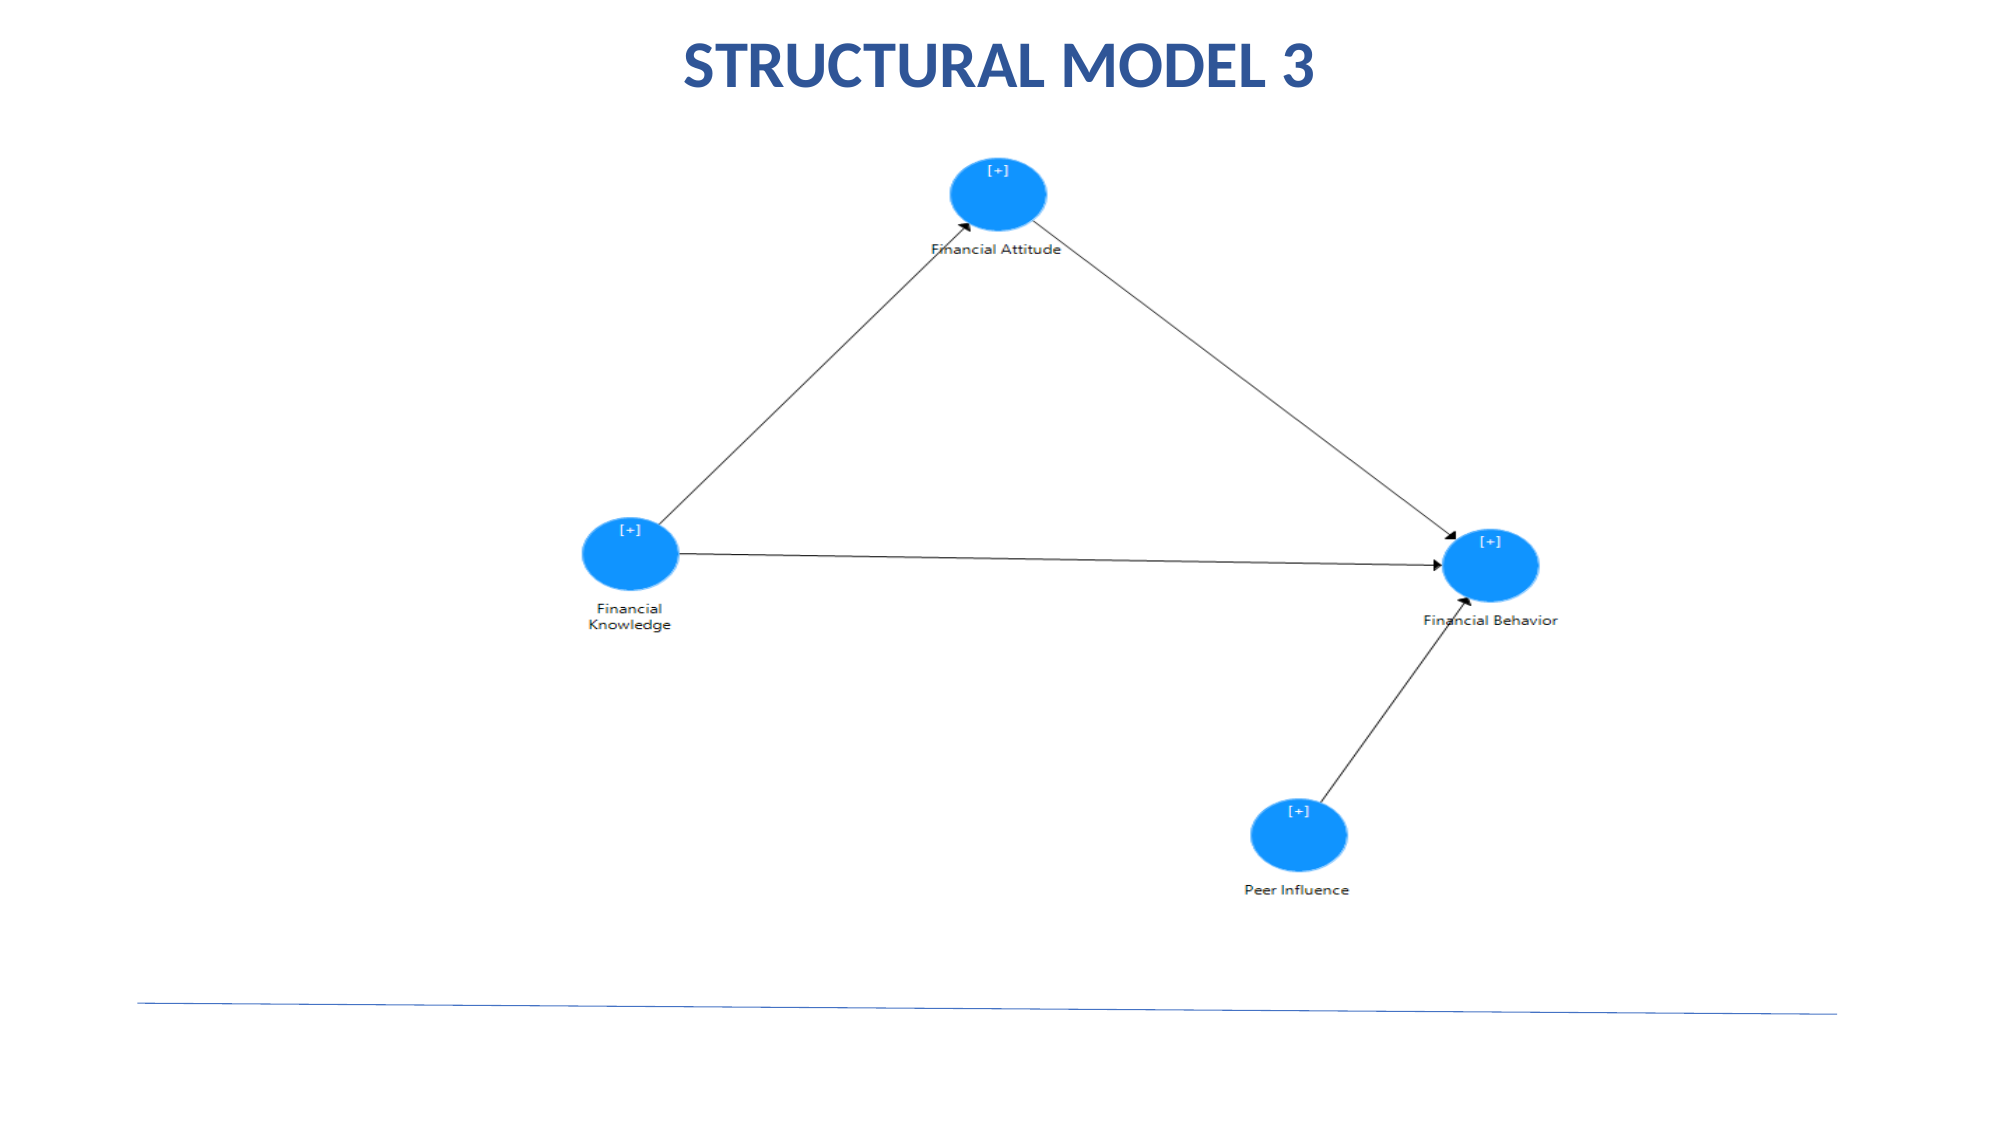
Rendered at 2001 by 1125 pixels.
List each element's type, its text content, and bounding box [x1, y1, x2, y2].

title STRUCTURAL MODEL 3 [137, 22, 1863, 111]
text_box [137, 1003, 1838, 1015]
picture [354, 127, 1568, 903]
